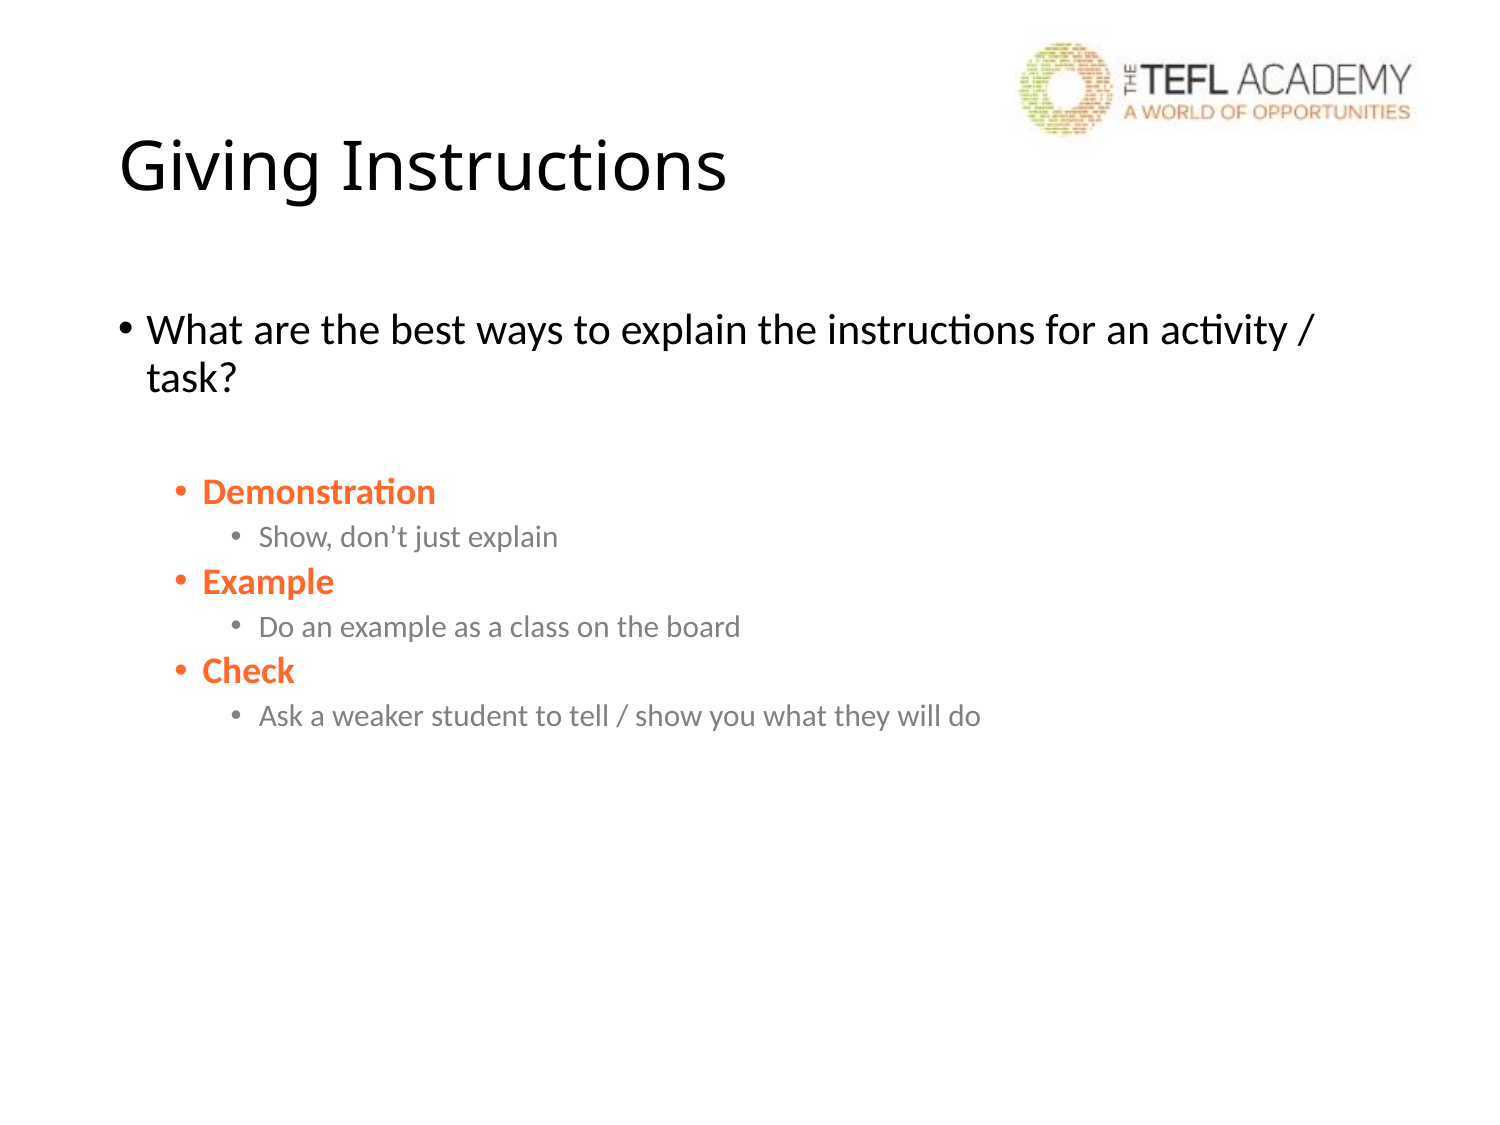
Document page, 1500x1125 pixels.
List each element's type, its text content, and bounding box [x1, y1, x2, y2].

title Giving Instructions [103, 59, 1397, 278]
picture [1002, 30, 1446, 157]
list What are the best ways to explain the instructions for an activity / task? Demonstration Show, don’t just explain Example Do an example as a class on the board Check Ask a weaker student to tell / show you what they will do [103, 299, 1397, 1014]
